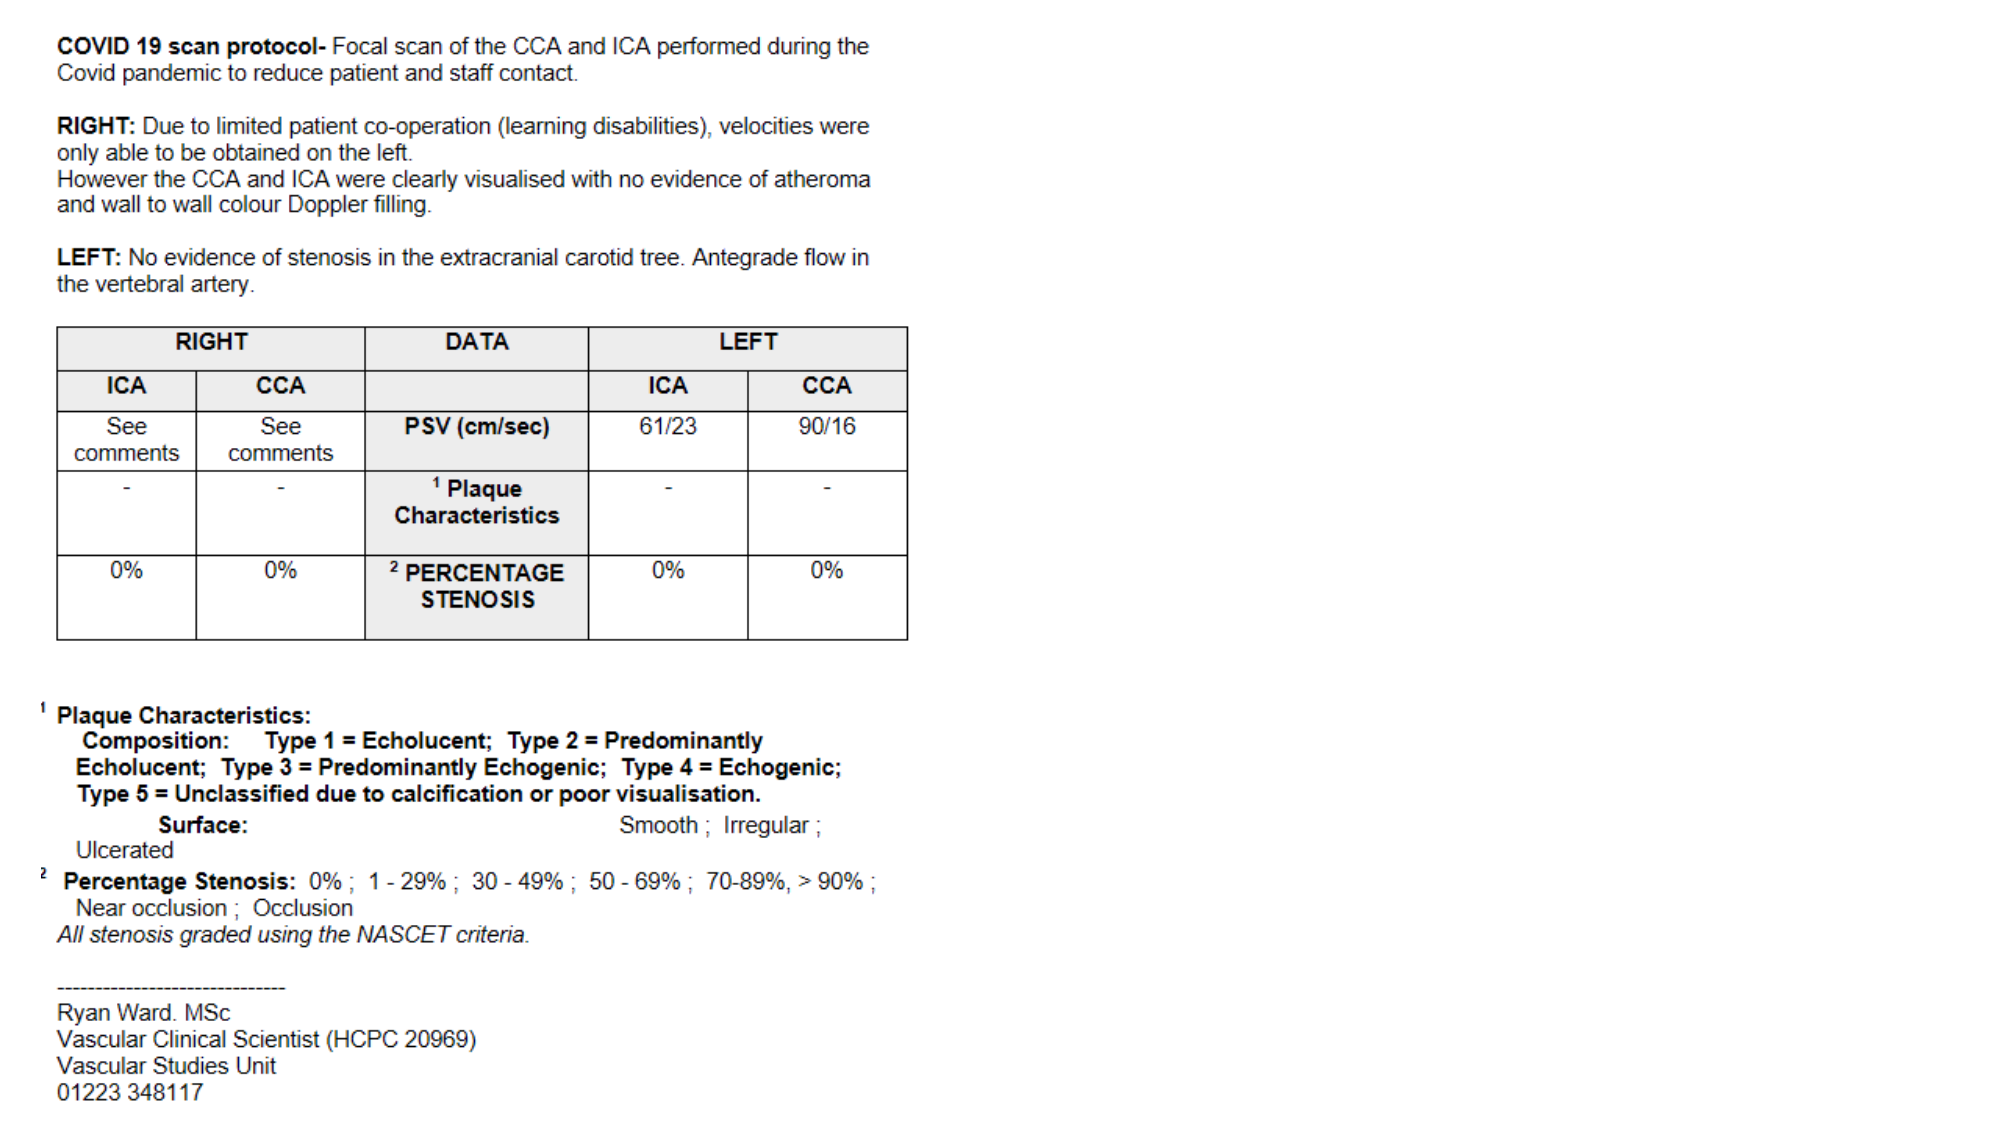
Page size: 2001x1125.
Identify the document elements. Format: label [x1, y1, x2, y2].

picture [41, 31, 921, 1107]
